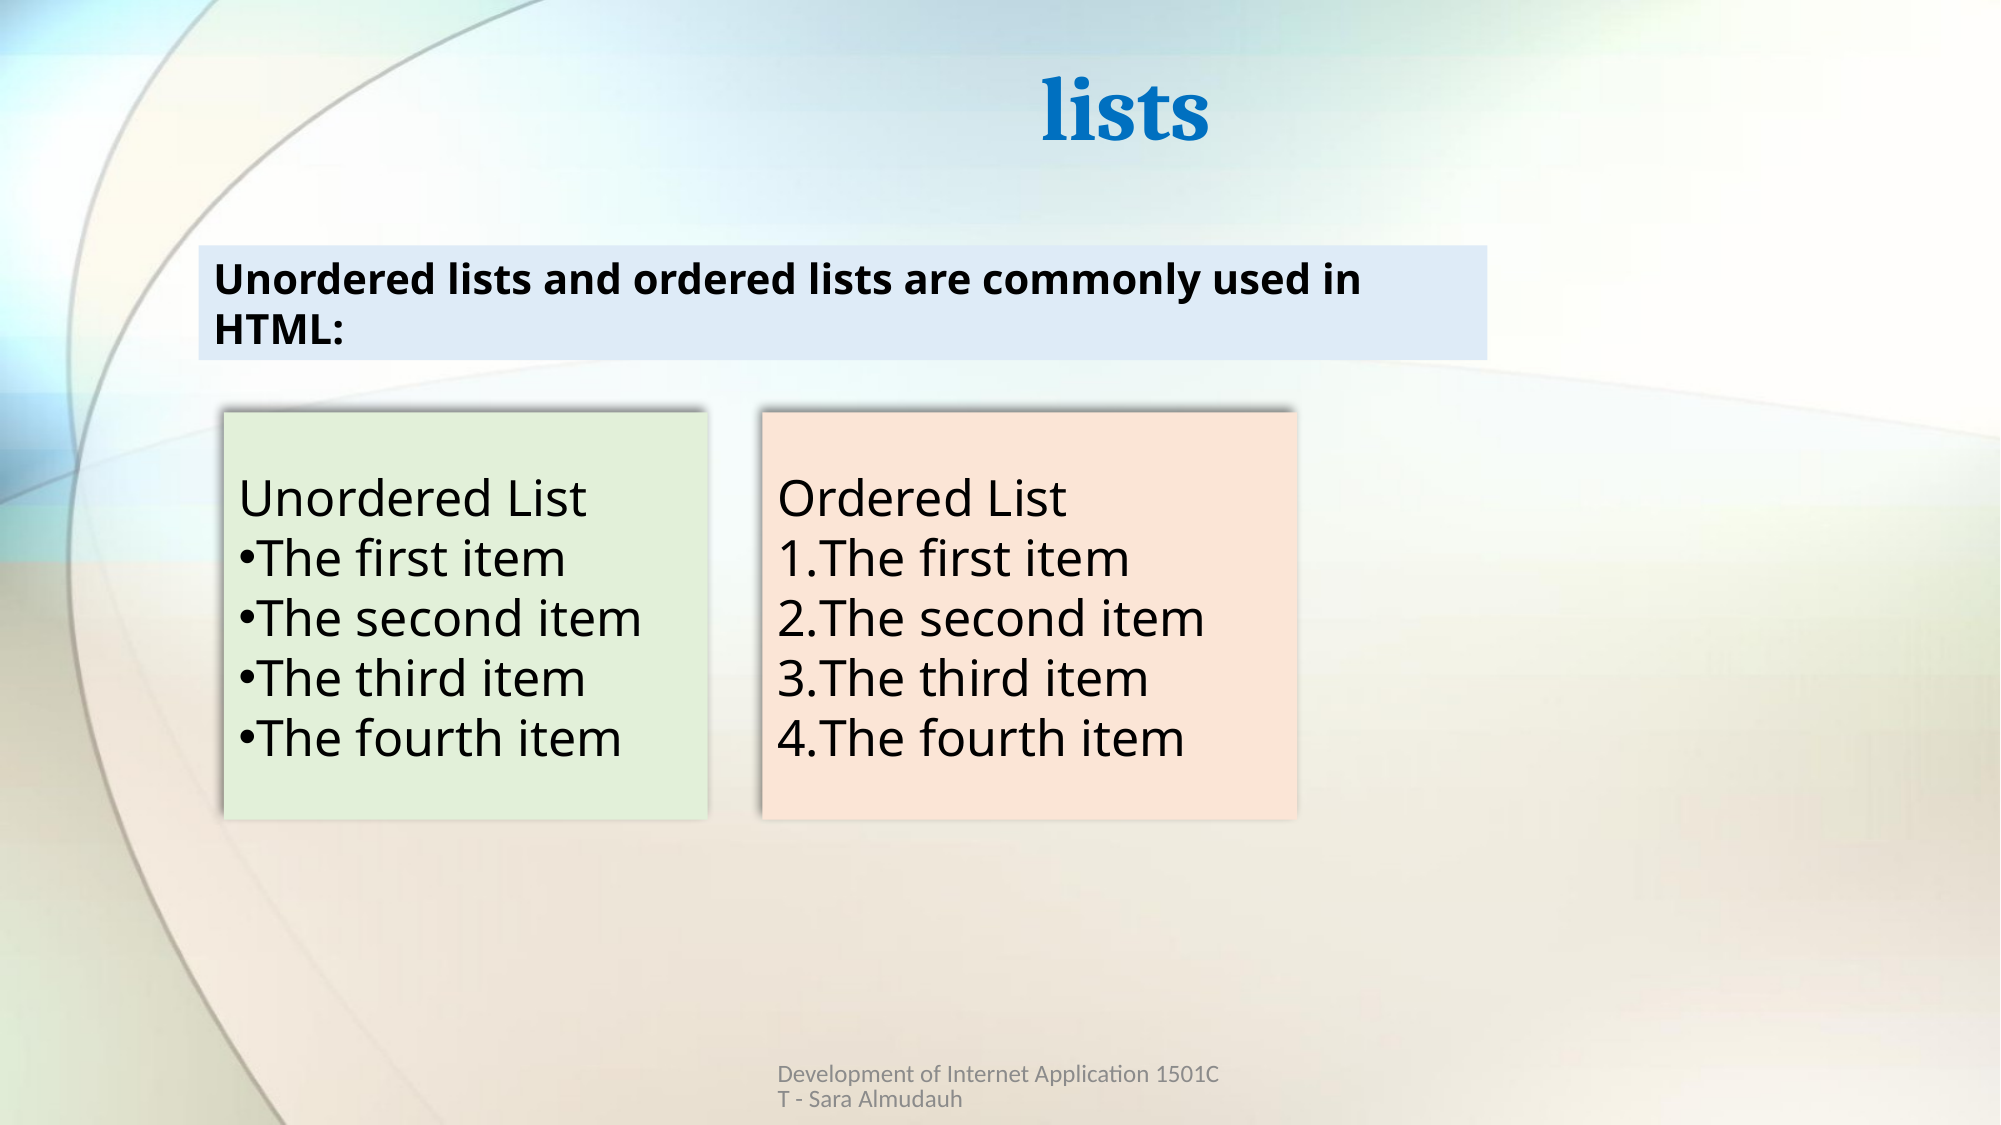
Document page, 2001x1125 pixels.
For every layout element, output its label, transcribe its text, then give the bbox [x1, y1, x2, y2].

title lists [385, 24, 1867, 182]
text_box Unordered lists and ordered lists are commonly used in HTML: [198, 245, 1488, 361]
picture [0, 0, 2001, 1125]
text_box Ordered List The first item The second item The third item The fourth item [762, 411, 1298, 820]
footer Development of Internet Application 1501CT - Sara Almudauh [762, 1042, 1238, 1103]
text_box Unordered List The first item The second item The third item The fourth item [223, 411, 708, 820]
